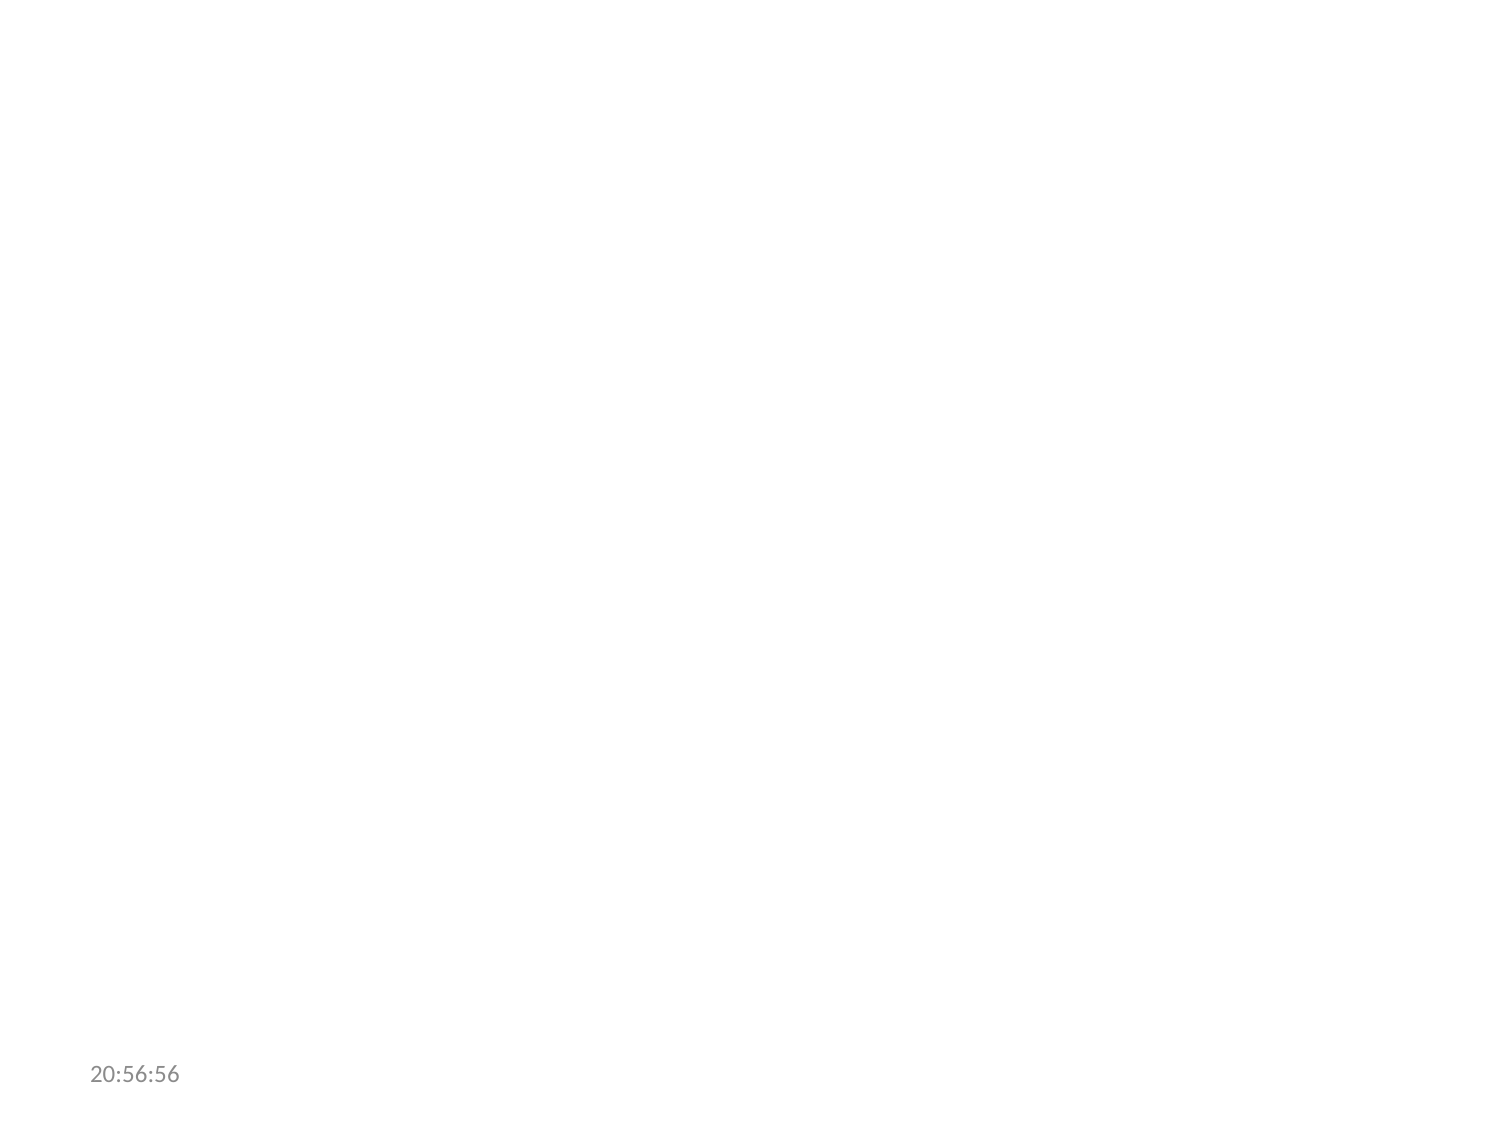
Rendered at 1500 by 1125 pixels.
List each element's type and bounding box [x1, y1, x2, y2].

slide_number [75, 1042, 425, 1103]
